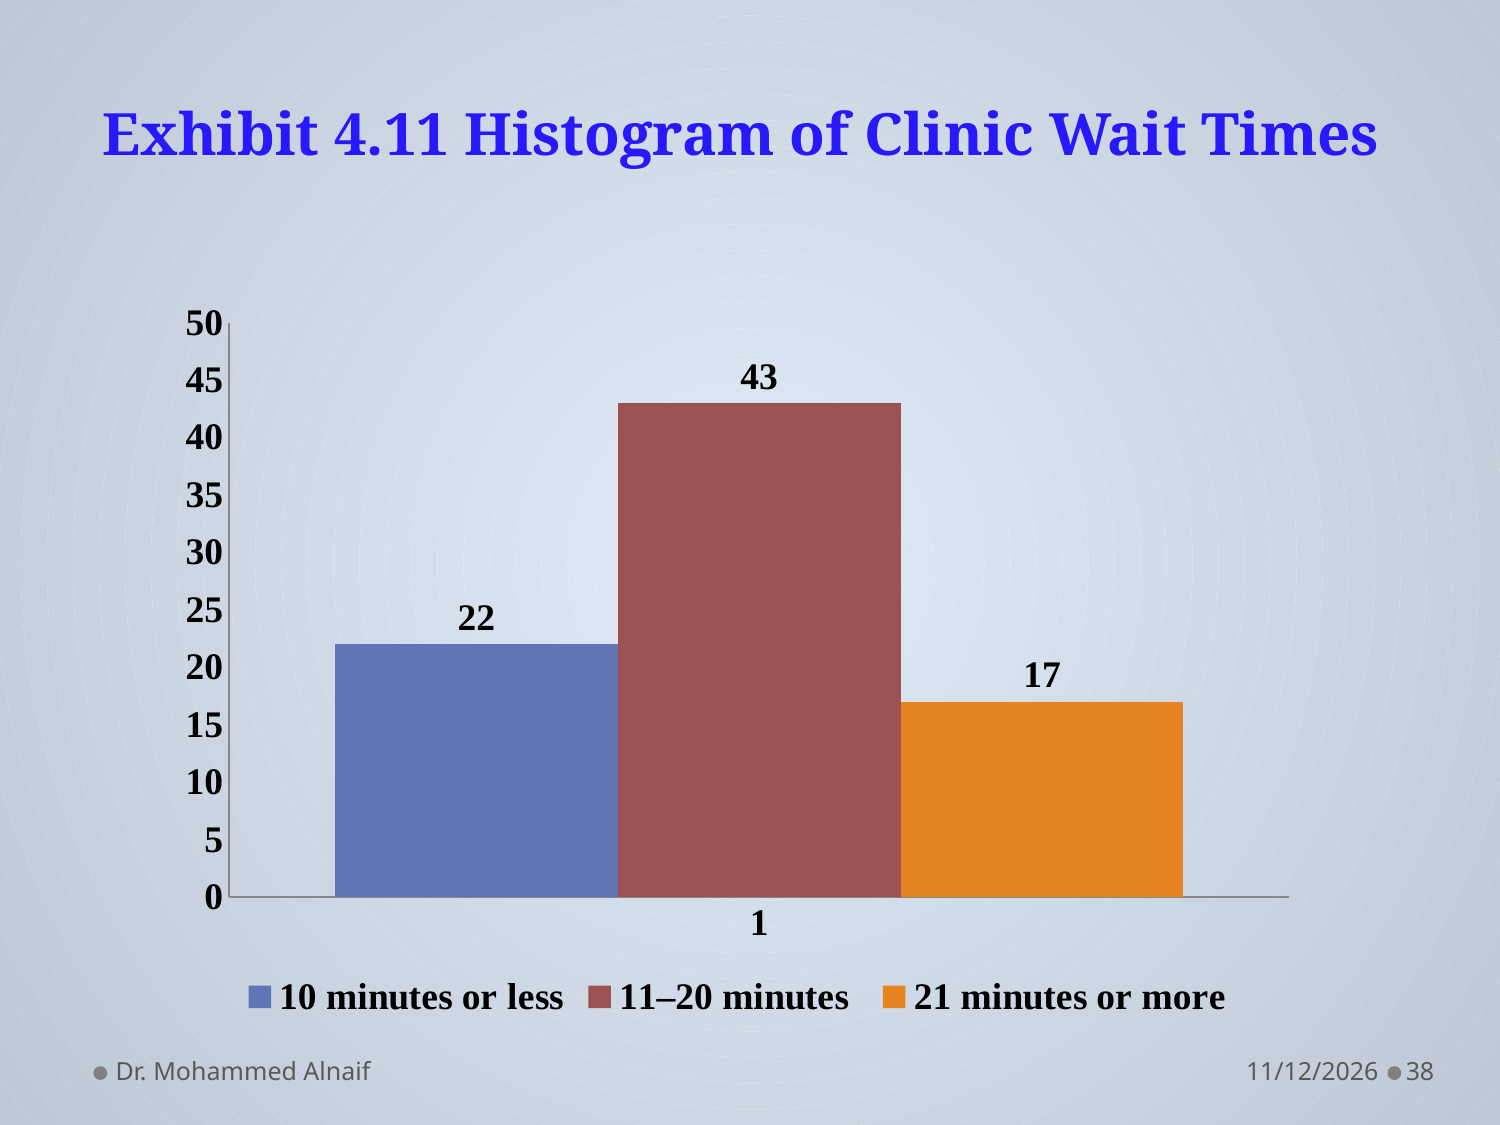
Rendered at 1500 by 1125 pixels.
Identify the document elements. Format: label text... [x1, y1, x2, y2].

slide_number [1043, 1042, 1386, 1103]
slide_number 38 [1401, 1042, 1494, 1103]
footer Dr. Mohammed Alnaif [108, 1042, 576, 1103]
title Exhibit 4.11 Histogram of Clinic Wait Times [87, 62, 1438, 175]
chart [162, 287, 1313, 1026]
